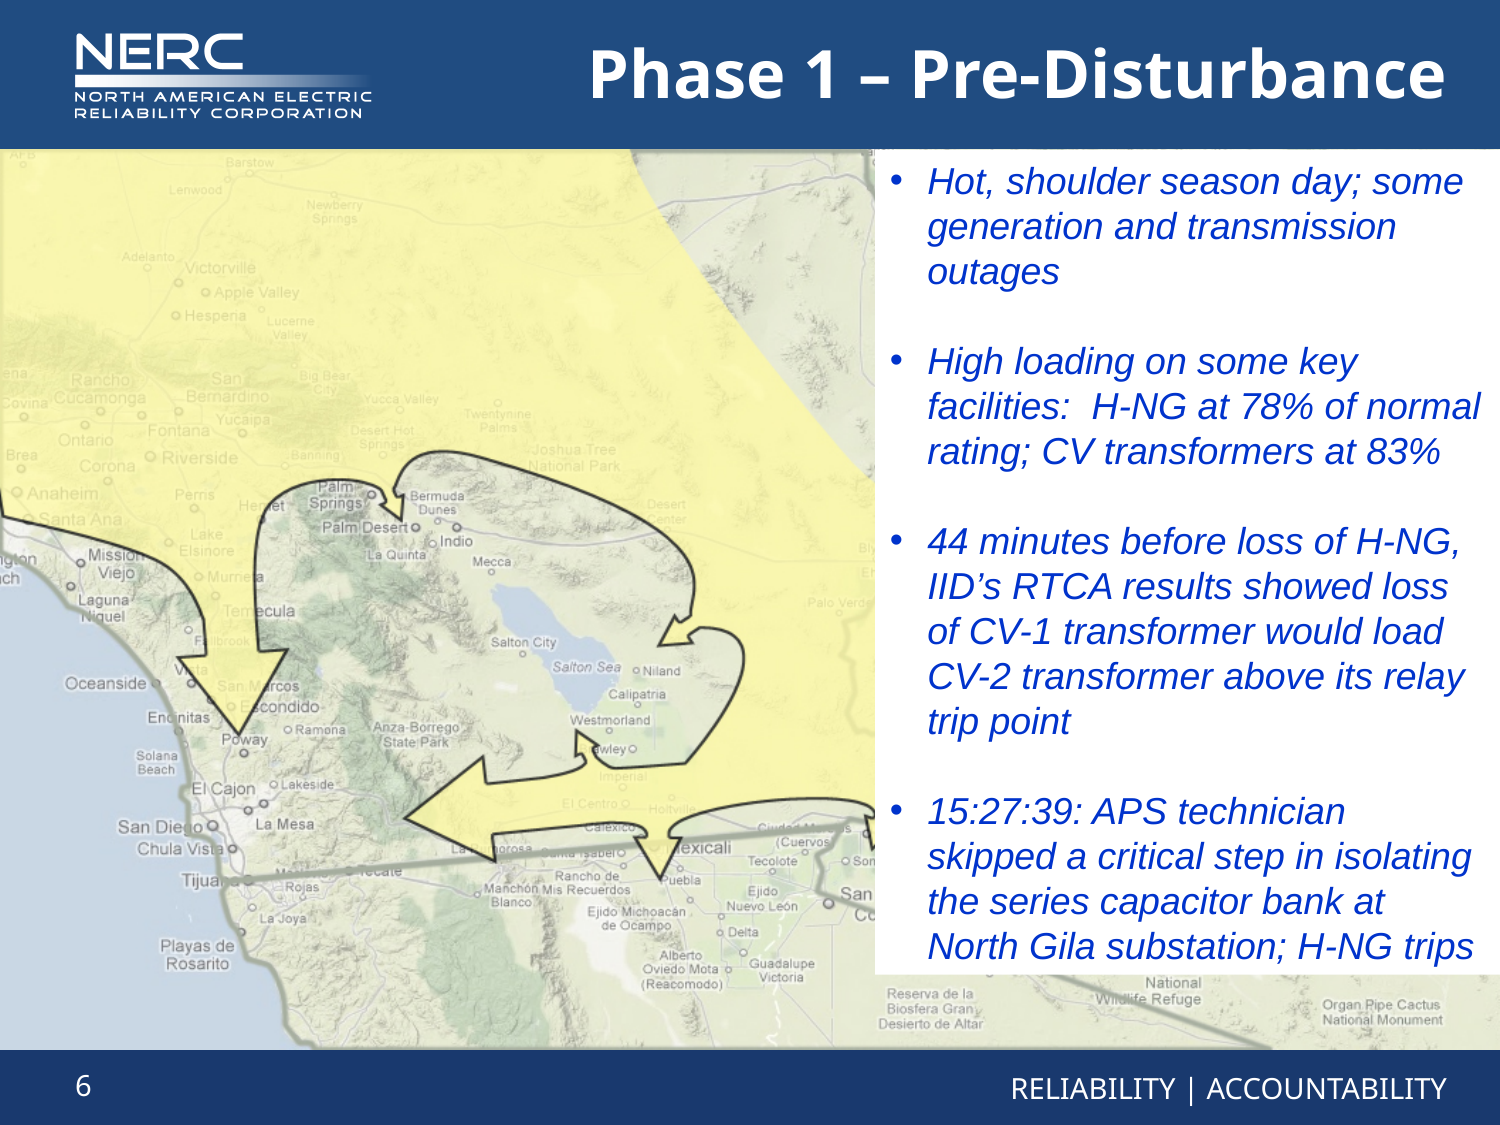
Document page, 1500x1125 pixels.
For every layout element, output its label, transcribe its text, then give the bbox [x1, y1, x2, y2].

title Phase 1 – Pre-Disturbance [412, 24, 1463, 133]
picture [0, 0, 1500, 1051]
